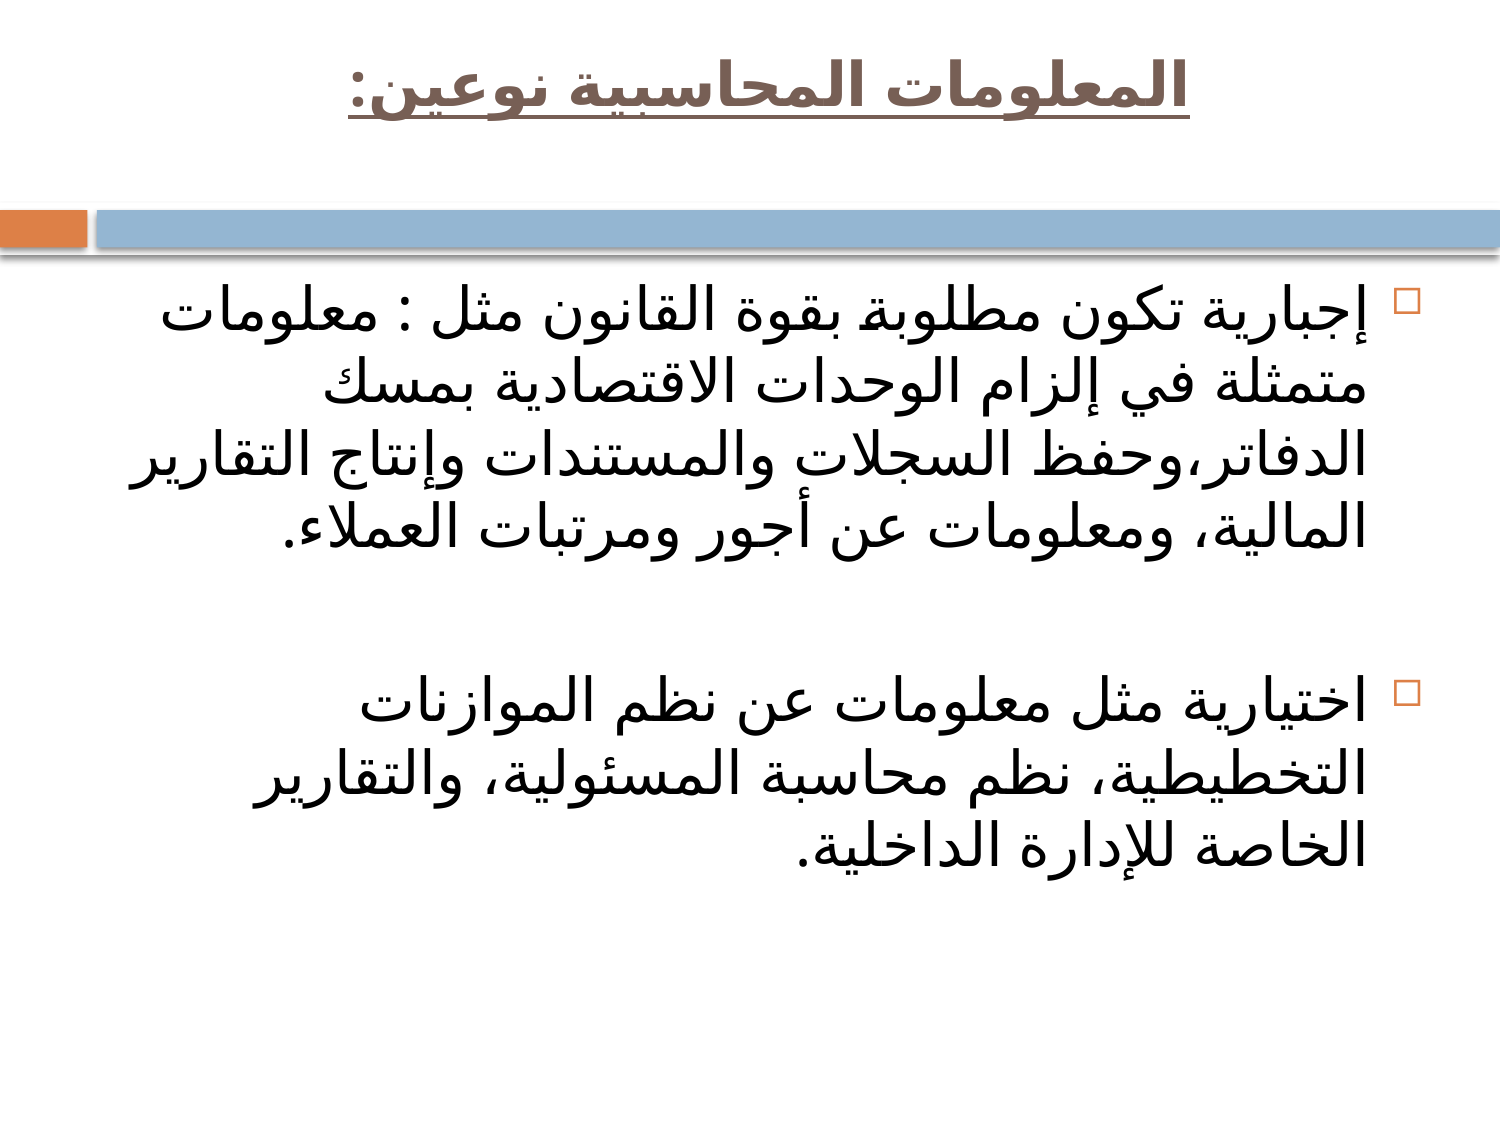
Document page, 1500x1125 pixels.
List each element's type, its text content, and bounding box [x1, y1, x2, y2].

list إجبارية تكون مطلوبة بقوة القانون مثل : معلومات متمثلة في إلزام الوحدات الاقتصادية بمسك الدفاتر،وحفظ السجلات والمستندات وإنتاج التقارير المالية، ومعلومات عن أجور ومرتبات العملاء. اختيارية مثل معلومات عن نظم الموازنات التخطيطية، نظم محاسبة المسئولية، والتقارير الخاصة للإدارة الداخلية. [100, 262, 1438, 1000]
title المعلومات المحاسبية نوعين: [100, 37, 1438, 200]
